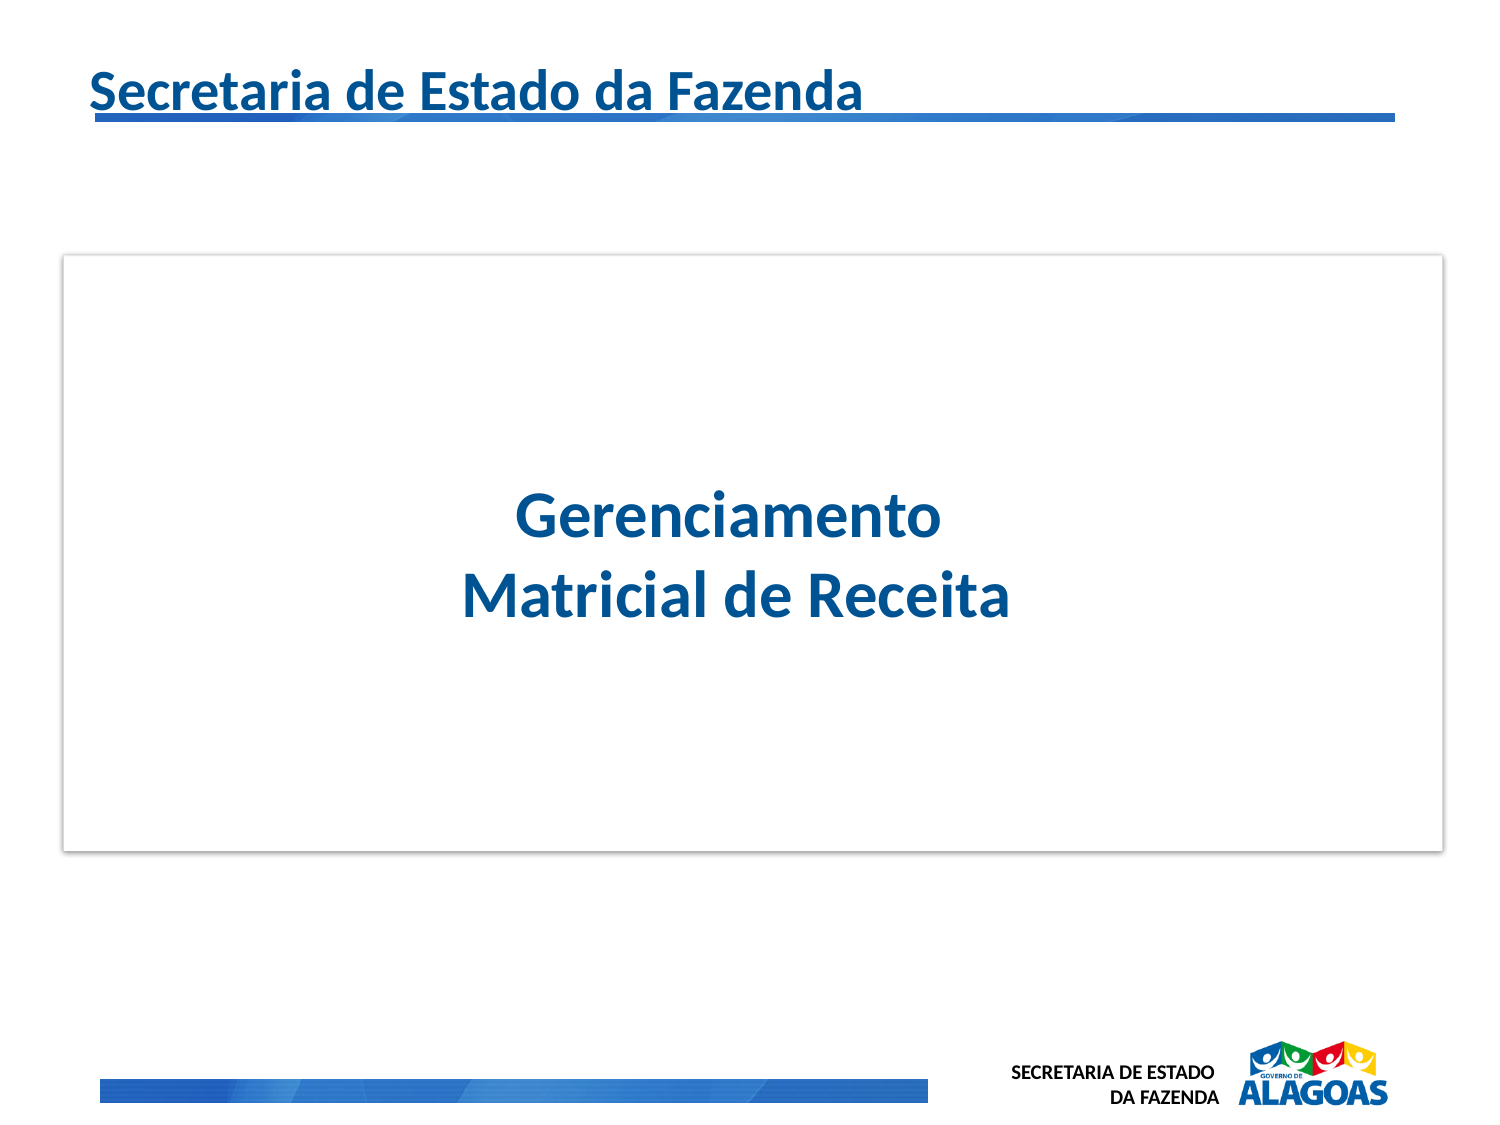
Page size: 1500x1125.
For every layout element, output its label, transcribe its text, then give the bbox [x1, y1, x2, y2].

picture [41, 243, 1471, 873]
picture [100, 1079, 928, 1103]
picture [1237, 1037, 1389, 1108]
title Secretaria de Estado da Fazenda [75, 45, 1425, 233]
